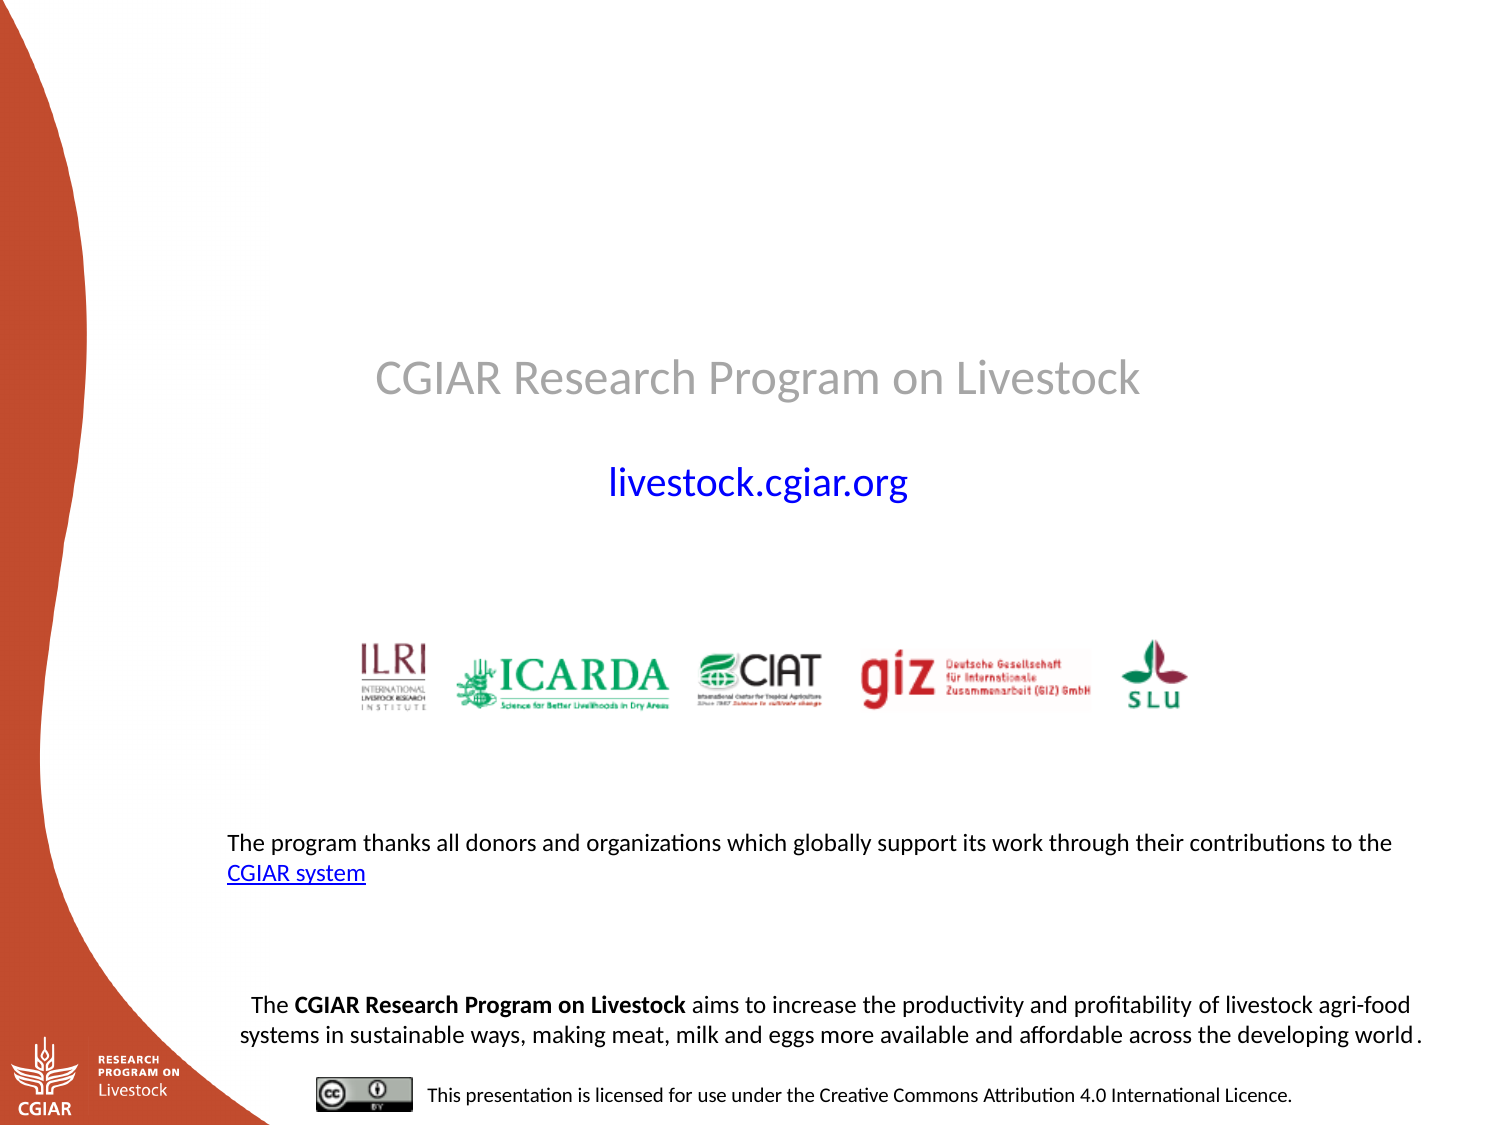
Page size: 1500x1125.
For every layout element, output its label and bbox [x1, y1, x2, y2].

picture [316, 1077, 413, 1112]
picture [337, 626, 1222, 731]
picture [0, 0, 270, 1125]
